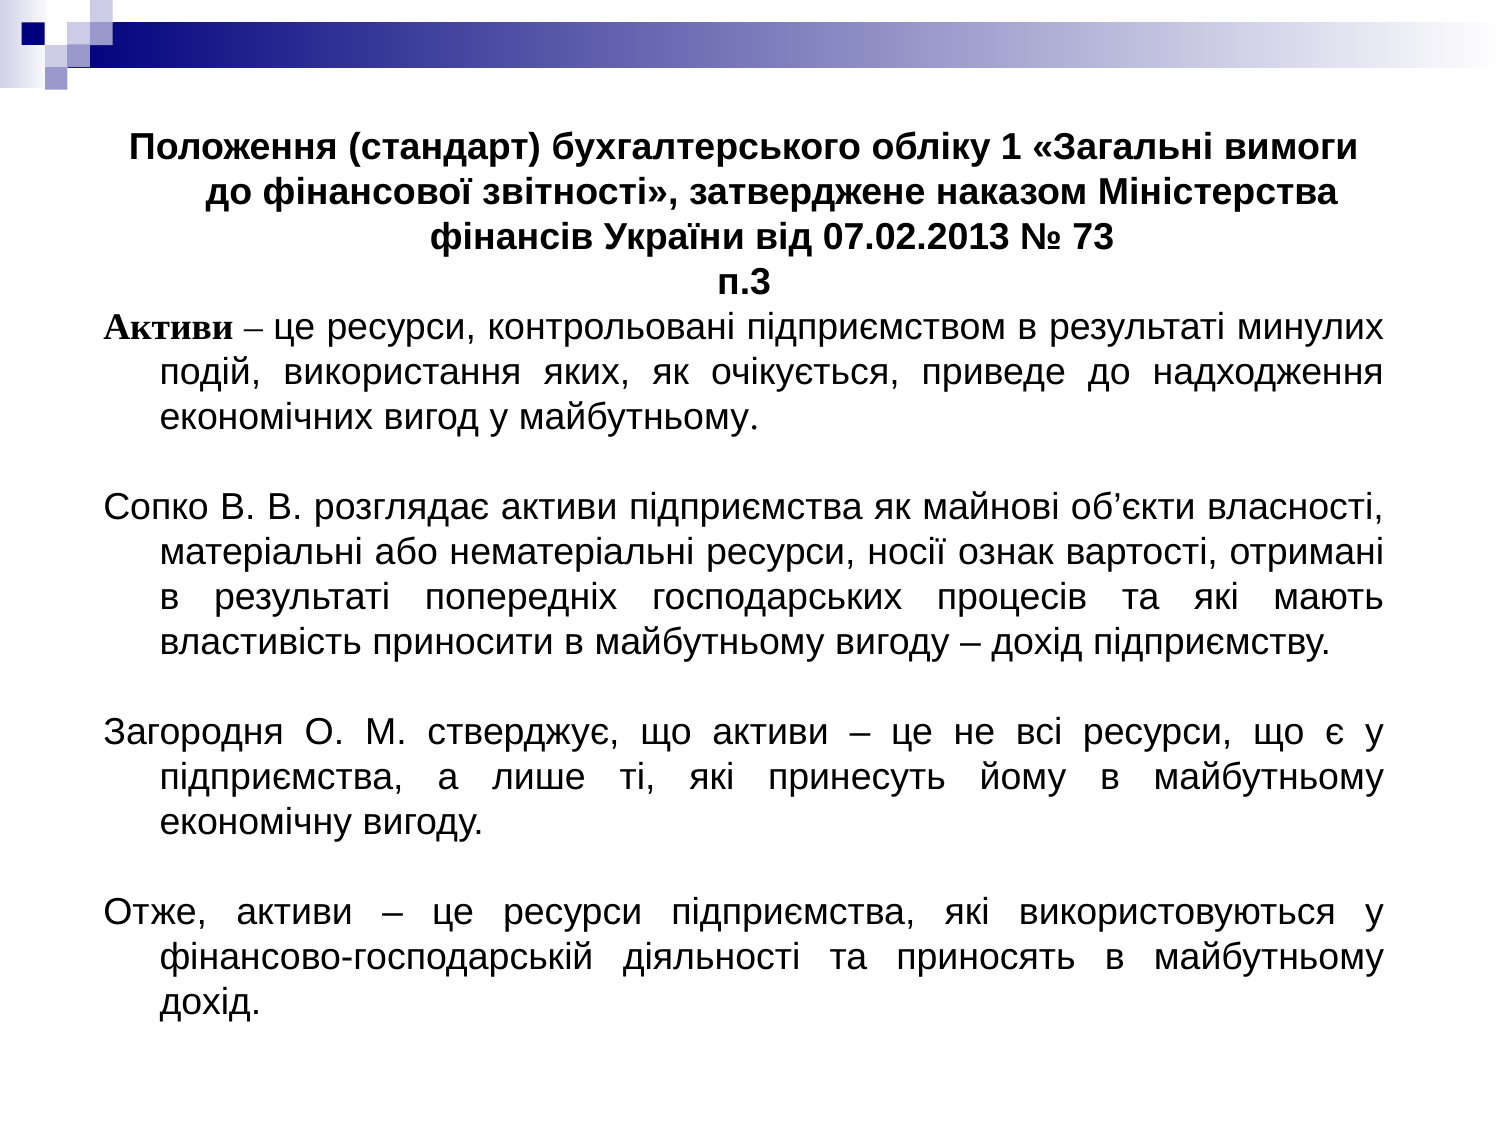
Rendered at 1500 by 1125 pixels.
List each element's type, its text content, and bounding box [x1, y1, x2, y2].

text_box Положення (стандарт) бухгалтерського обліку 1 «Загальні вимоги до фінансової звітності», затверджене наказом Міністерства фінансів України від 07.02.2013 № 73 п.3 Активи – це ресурси, контрольовані підприємством в результаті минулих подій, використання яких, як очікується, приведе до надходження економічних вигод у майбутньому. Сопко В. В. розглядає активи підприємства як майнові об’єкти власності, матеріальні або нематеріальні ресурси, носії ознак вартості, отримані в результаті попередніх господарських процесів та які мають властивість приносити в майбутньому вигоду – дохід підприємству. Загородня О. М. стверджує, що активи – це не всі ресурси, що є у підприємства, а лише ті, які принесуть йому в майбутньому економічну вигоду. Отже, активи – це ресурси підприємства, які використовуються у фінансово-господарській діяльності та приносять в майбутньому дохід. [88, 114, 1400, 1029]
